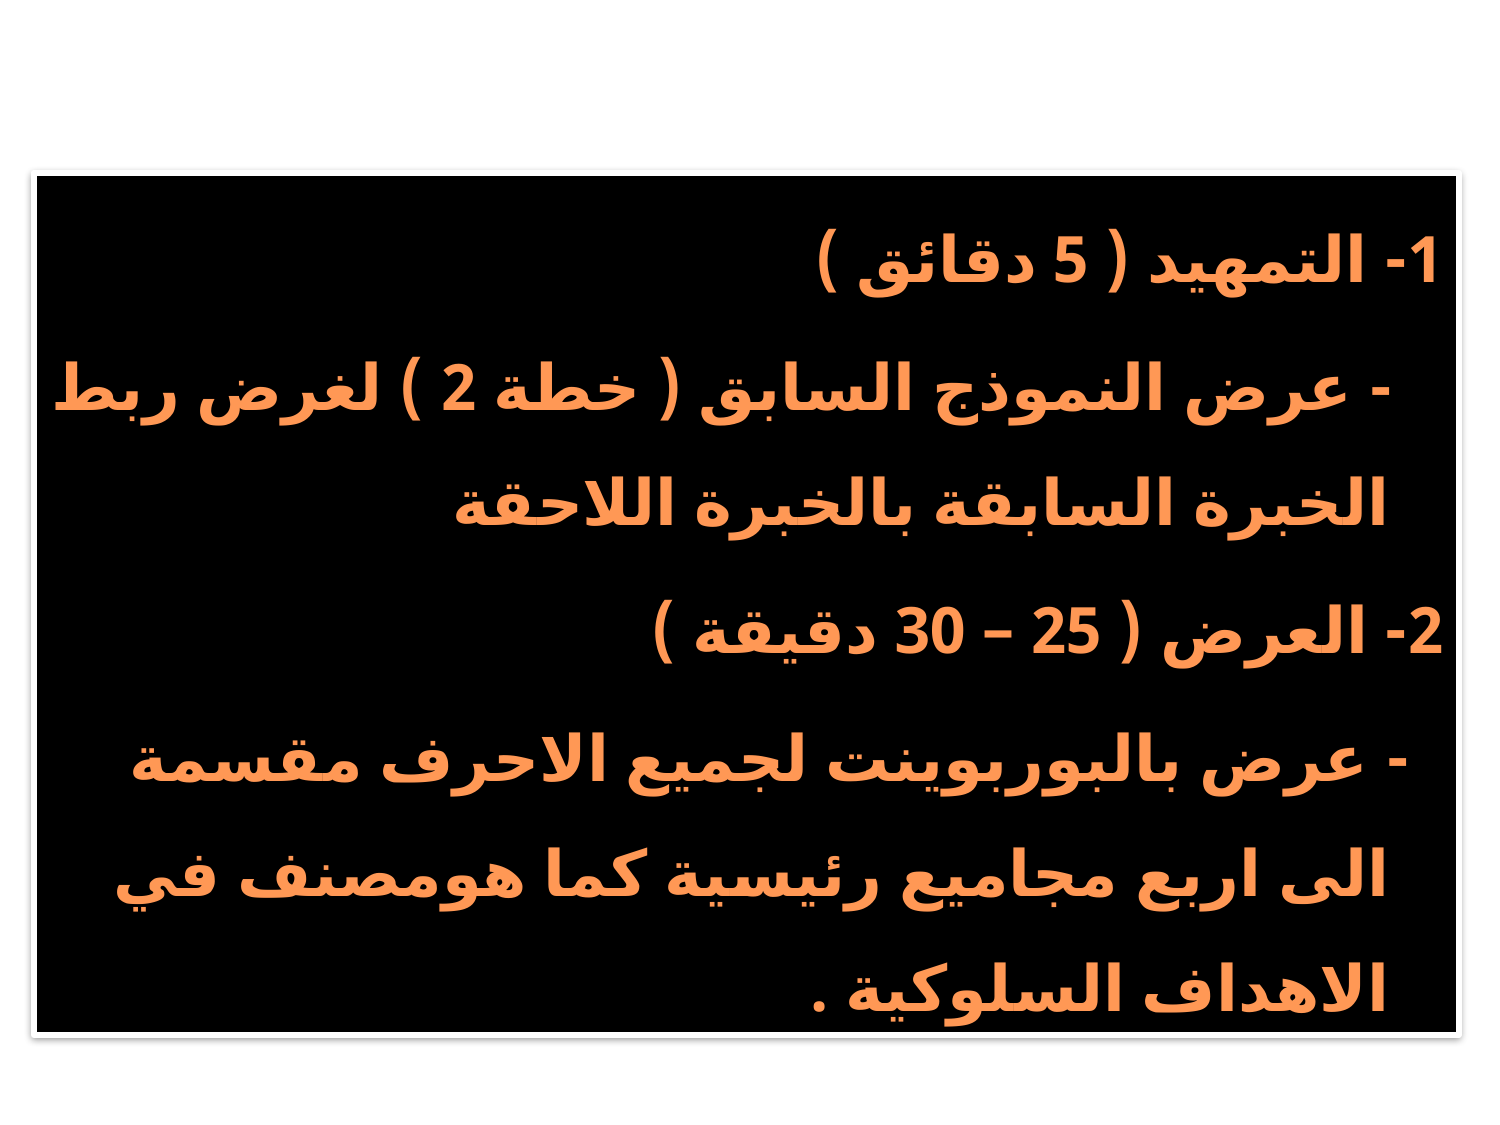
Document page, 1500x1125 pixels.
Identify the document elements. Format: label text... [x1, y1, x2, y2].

list 1- التمهيد ( 5 دقائق ) - عرض النموذج السابق ( خطة 2 ) لغرض ربط الخبرة السابقة بالخبرة اللاحقة 2- العرض ( 25 – 30 دقيقة ) - عرض بالبوربوينت لجميع الاحرف مقسمة الى اربع مجاميع رئيسية كما هومصنف في الاهداف السلوكية . [31, 170, 1462, 1038]
